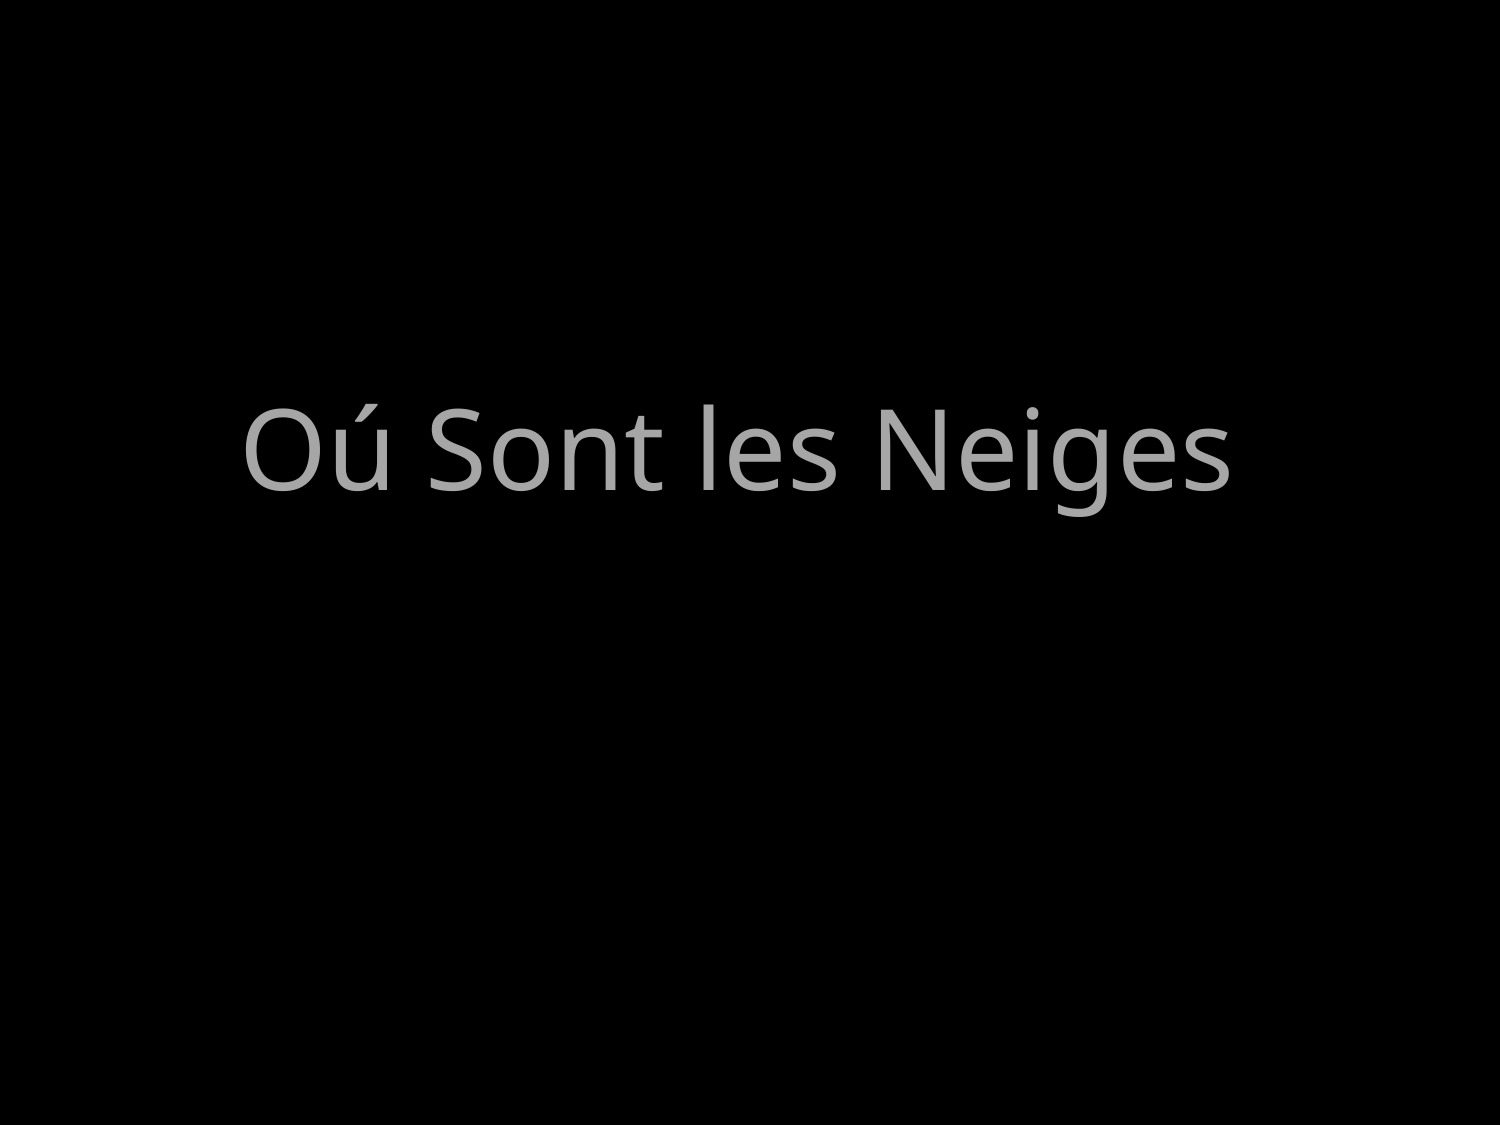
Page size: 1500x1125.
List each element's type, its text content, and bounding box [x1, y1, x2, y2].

title Oú Sont les Neiges [99, 324, 1376, 567]
